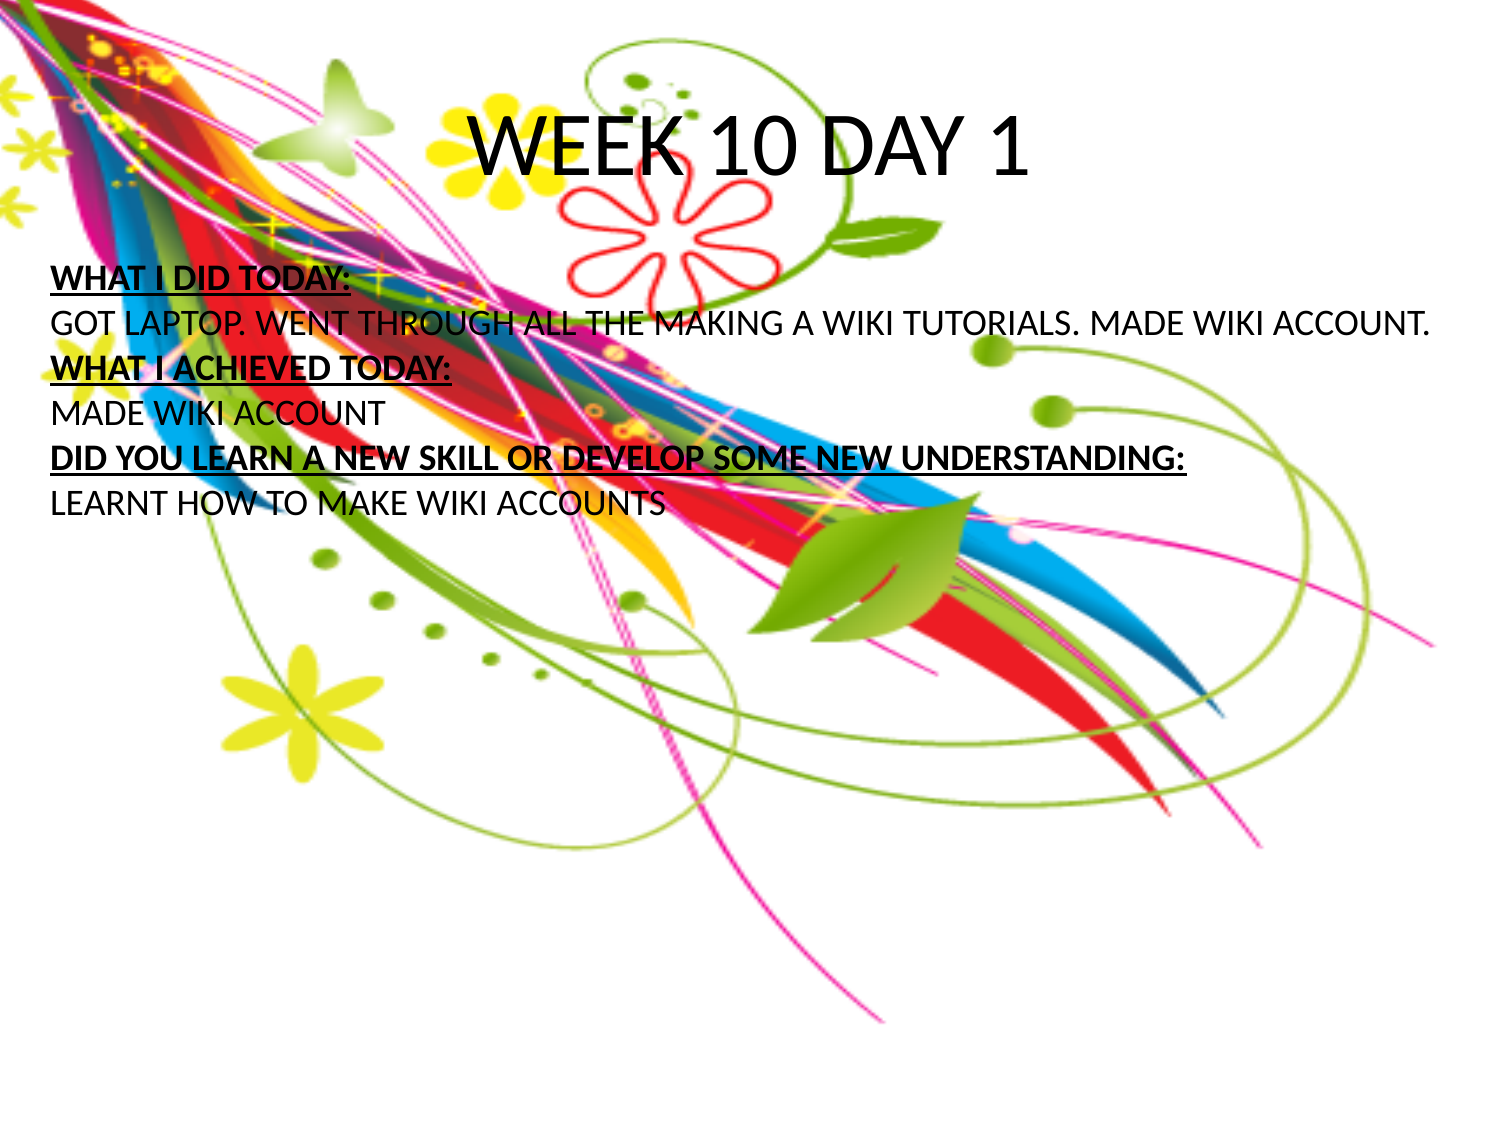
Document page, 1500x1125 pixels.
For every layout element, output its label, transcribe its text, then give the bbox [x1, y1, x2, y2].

picture [0, 0, 1500, 1125]
text_box WHAT I DID TODAY: GOT LAPTOP. WENT THROUGH ALL THE MAKING A WIKI TUTORIALS. MADE WIKI ACCOUNT. WHAT I ACHIEVED TODAY: MADE WIKI ACCOUNT DID YOU LEARN A NEW SKILL OR DEVELOP SOME NEW UNDERSTANDING: LEARNT HOW TO MAKE WIKI ACCOUNTS [35, 246, 1454, 531]
title WEEK 10 DAY 1 [75, 45, 1425, 233]
